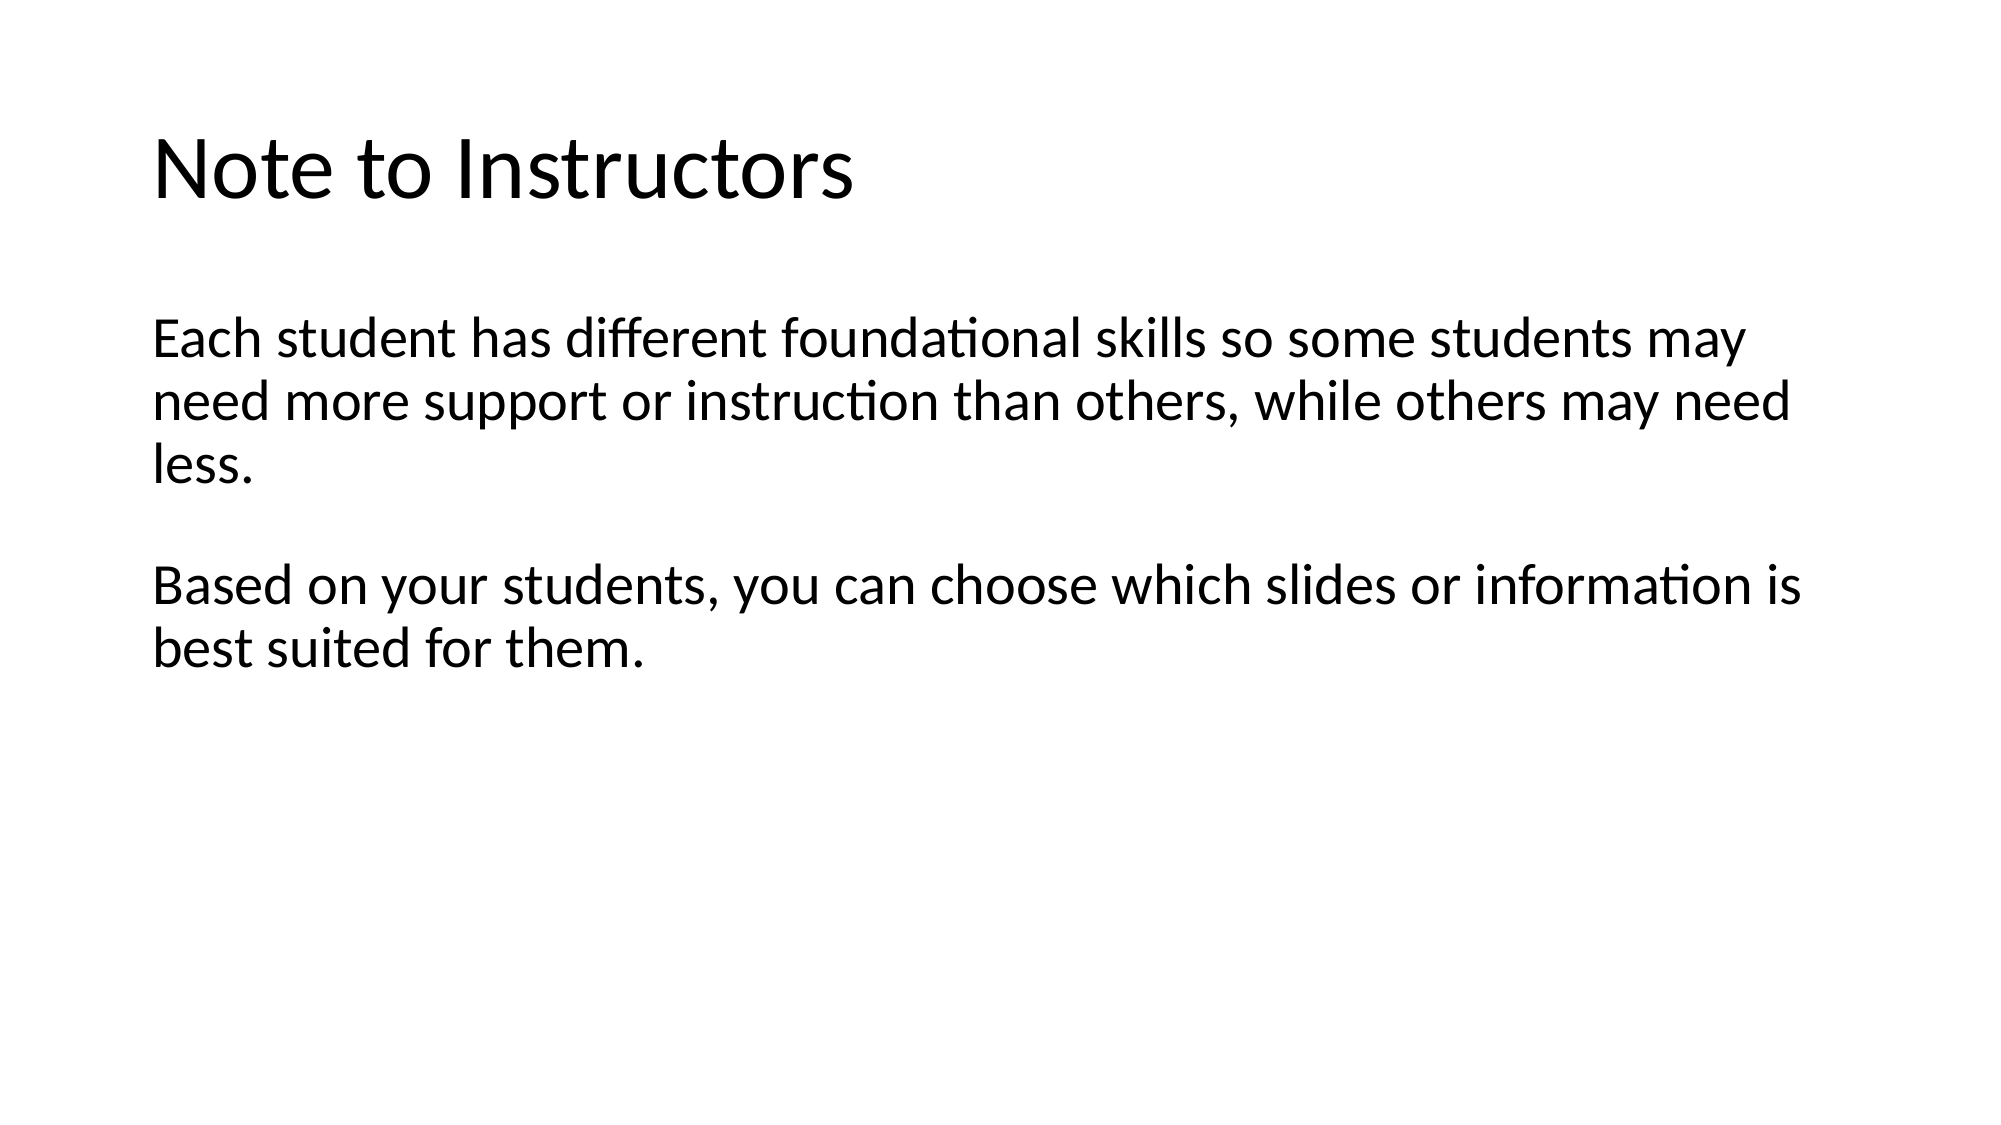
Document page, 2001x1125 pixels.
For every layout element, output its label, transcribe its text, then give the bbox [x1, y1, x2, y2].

list Each student has different foundational skills so some students may need more support or instruction than others, while others may need less. Based on your students, you can choose which slides or information is best suited for them. [137, 299, 1863, 1014]
title Note to Instructors [137, 59, 1863, 278]
